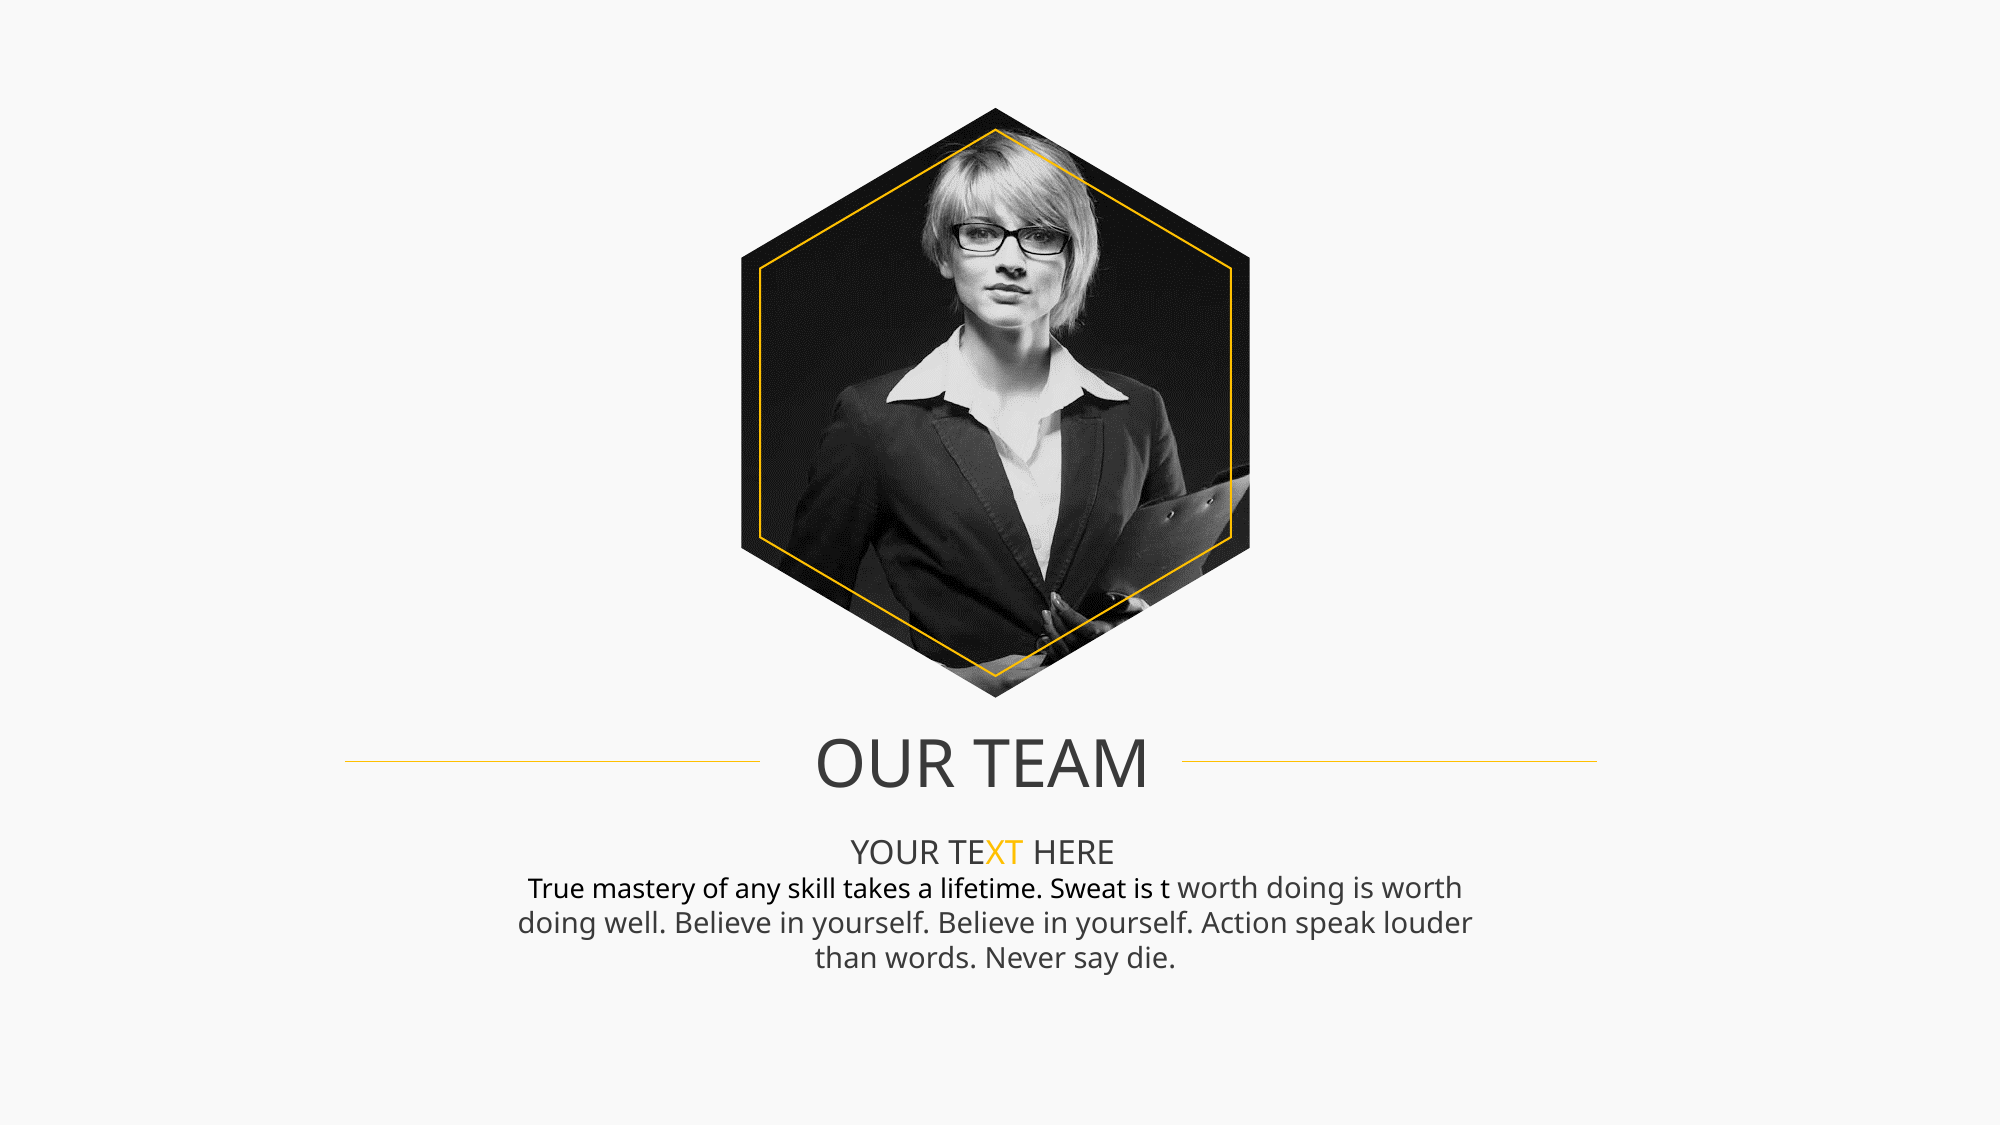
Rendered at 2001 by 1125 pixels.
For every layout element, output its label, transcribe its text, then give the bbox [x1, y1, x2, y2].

text_box [740, 106, 1251, 699]
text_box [480, 823, 1511, 949]
text_box OUR TEAM [685, 712, 1281, 808]
text_box [759, 128, 1232, 678]
